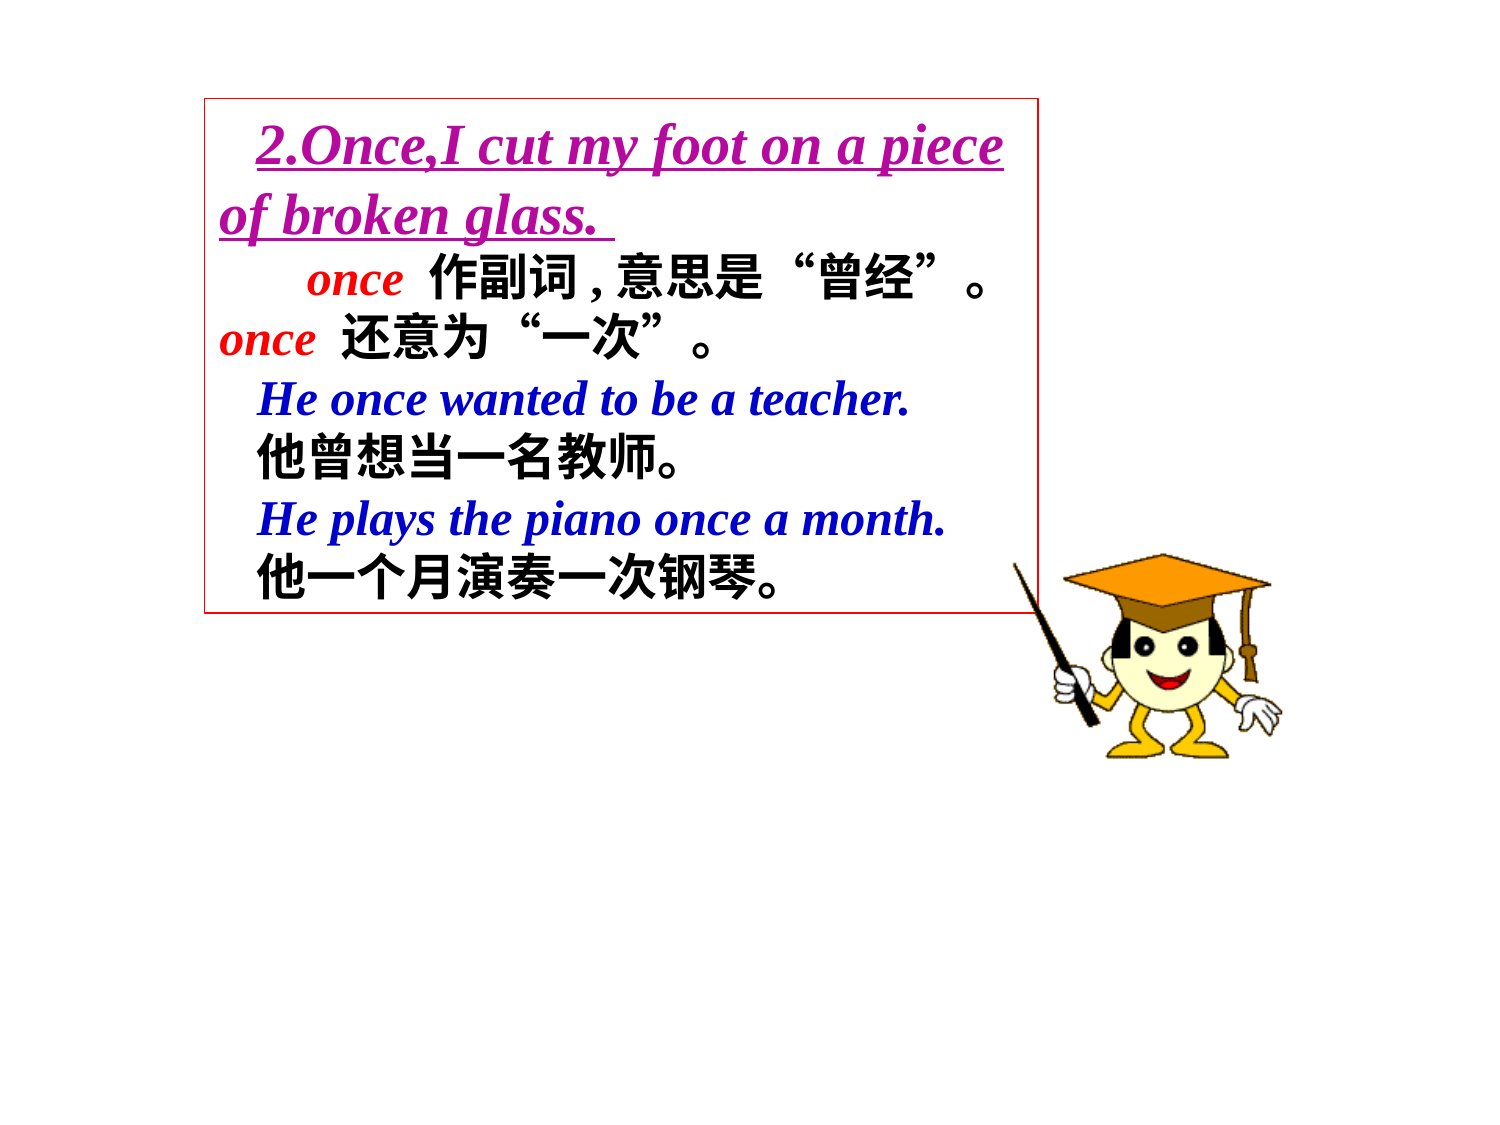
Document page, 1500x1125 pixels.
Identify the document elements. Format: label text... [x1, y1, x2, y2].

text_box 2.Once,I cut my foot on a piece of broken glass. once 作副词,意思是“曾经”。once 还意为“一次”。 He once wanted to be a teacher. 他曾想当一名教师。 He plays the piano once a month. 他一个月演奏一次钢琴。 [204, 98, 1038, 614]
picture [993, 537, 1307, 773]
